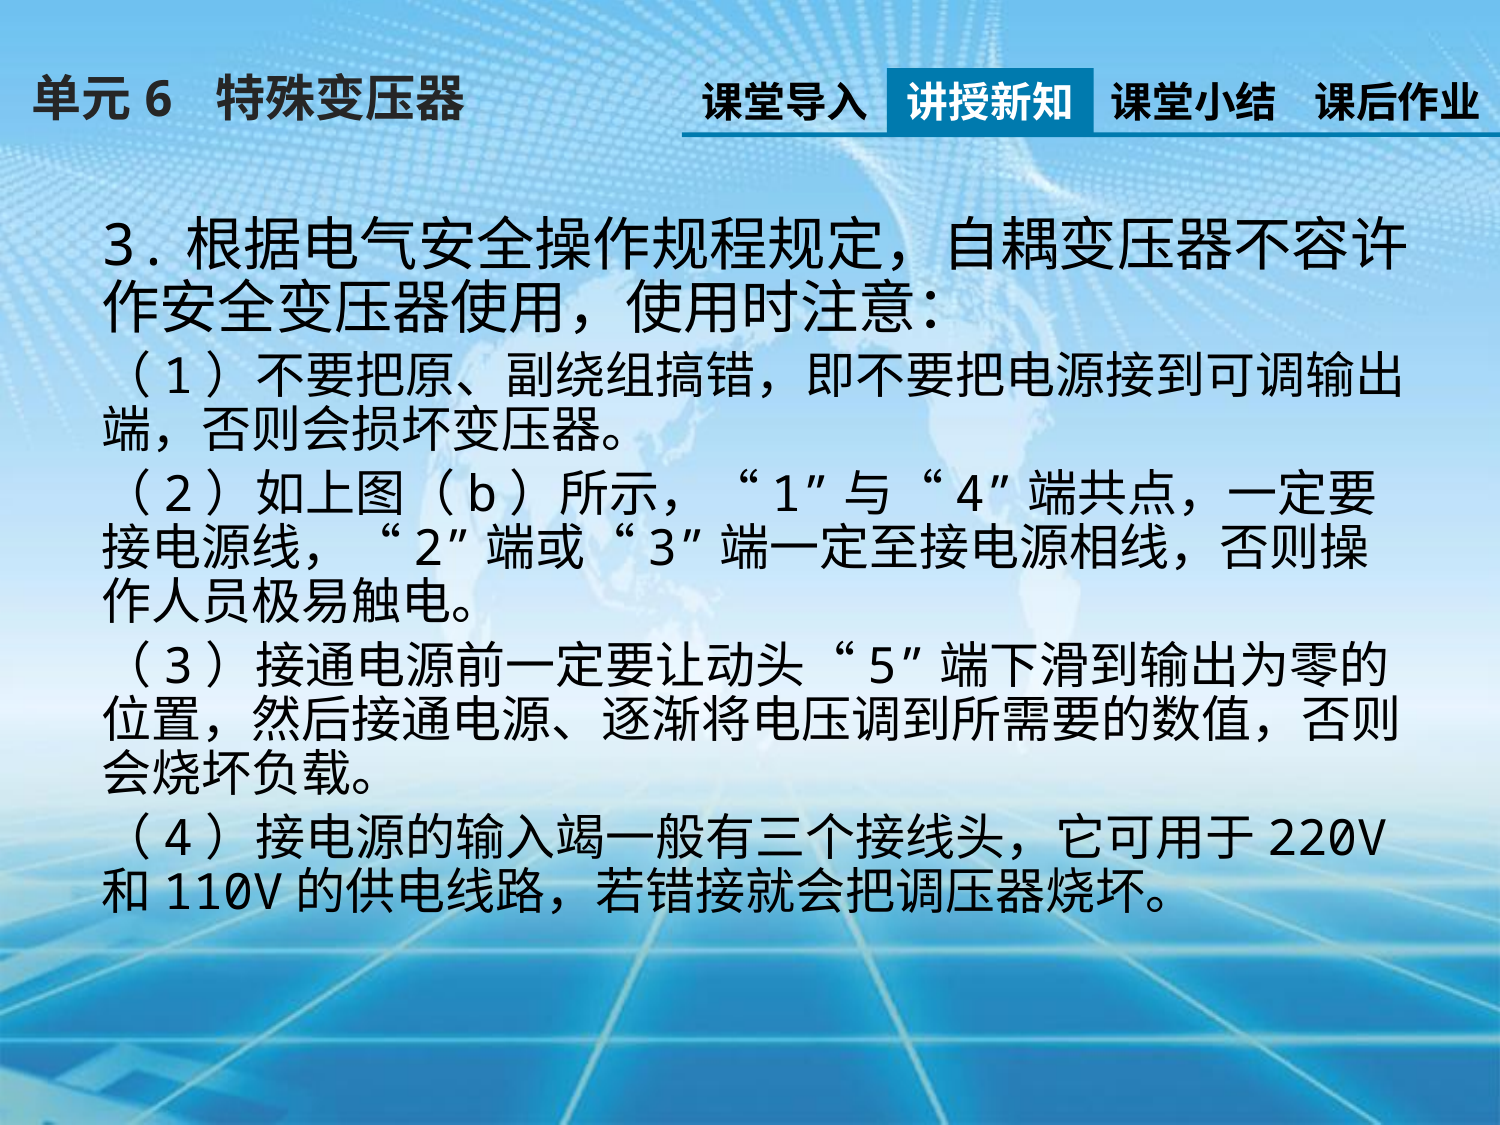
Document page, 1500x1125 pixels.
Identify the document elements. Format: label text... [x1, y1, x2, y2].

picture [0, 0, 1500, 1125]
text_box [16, 59, 1500, 135]
text_box 3.根据电气安全操作规程规定，自耦变压器不容许作安全变压器使用，使用时注意： （1）不要把原、副绕组搞错，即不要把电源接到可调输出端，否则会损坏变压器。 （2）如上图（b）所示，“1”与“4”端共点，一定要接电源线，“2”端或“3”端一定至接电源相线，否则操作人员极易触电。 （3）接通电源前一定要让动头“5”端下滑到输出为零的位置，然后接通电源、逐渐将电压调到所需要的数值，否则会烧坏负载。 （4）接电源的输入竭一般有三个接线头，它可用于220V和110V的供电线路，若错接就会把调压器烧坏。 [86, 207, 1433, 950]
